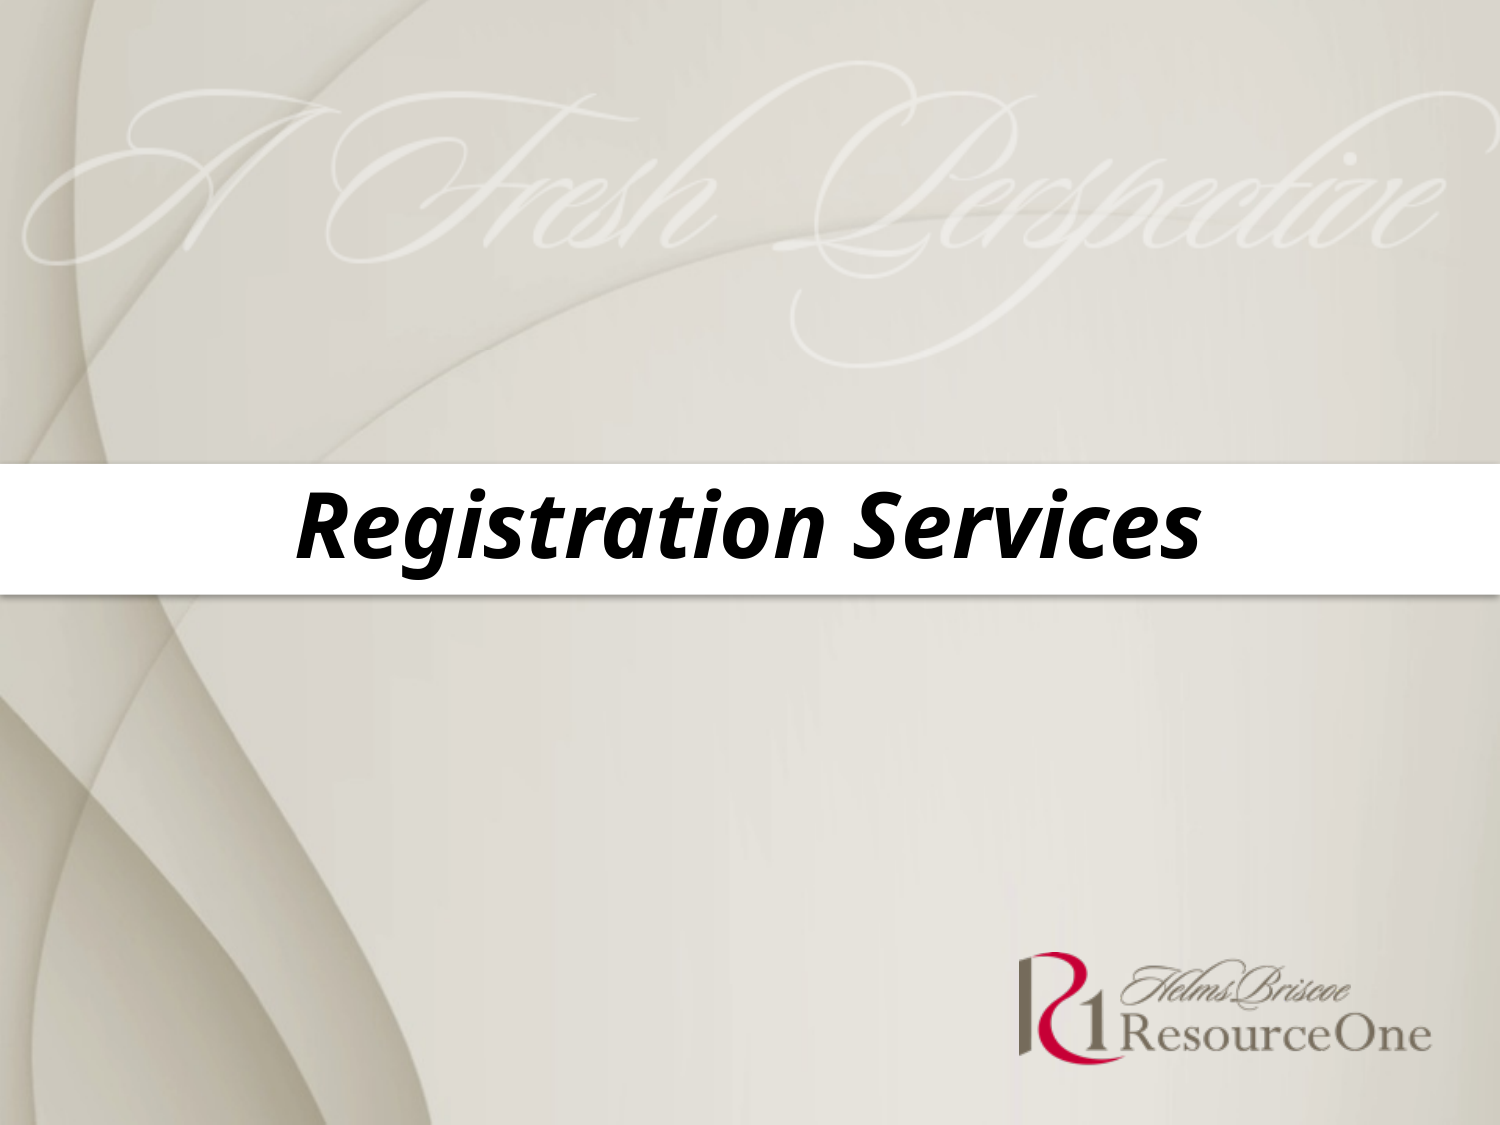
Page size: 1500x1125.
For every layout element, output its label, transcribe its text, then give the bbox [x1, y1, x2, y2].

picture [0, 596, 1500, 1125]
picture [0, 0, 1500, 463]
text_box Registration Services [0, 463, 1500, 596]
